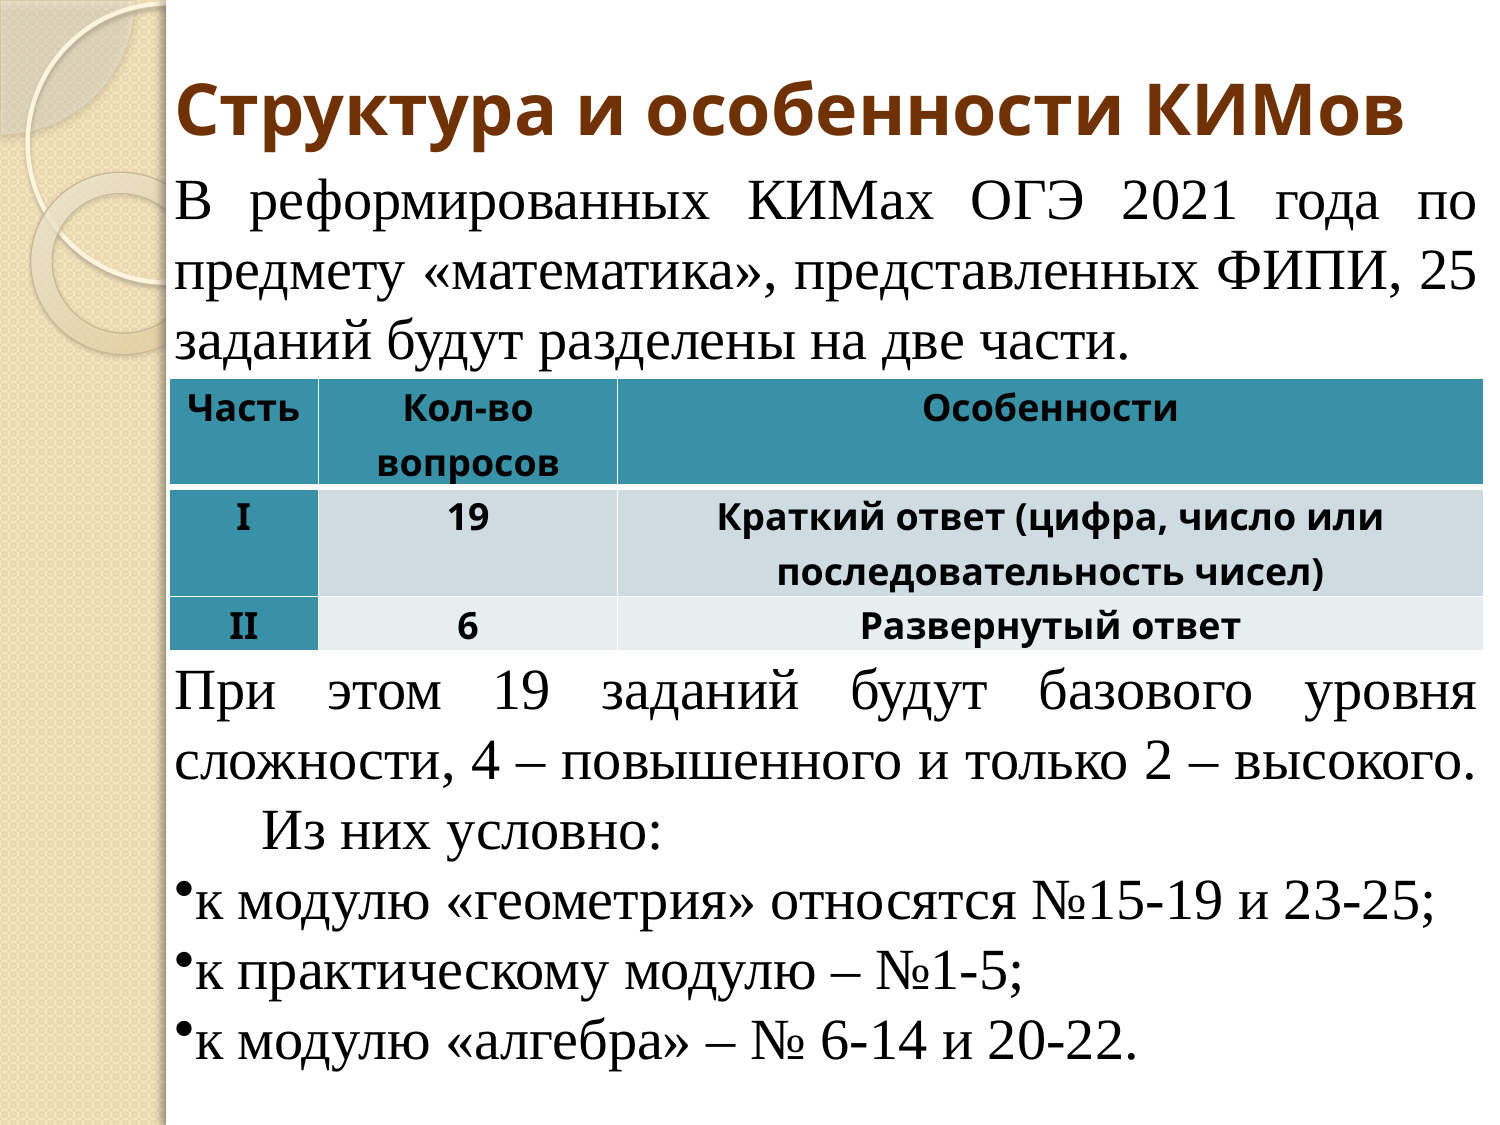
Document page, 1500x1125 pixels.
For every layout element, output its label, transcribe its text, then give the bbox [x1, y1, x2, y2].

text_box В реформированных КИМах ОГЭ 2021 года по предмету «математика», представленных ФИПИ, 25 заданий будут разделены на две части. При этом 19 заданий будут базового уровня сложности, 4 – повышенного и только 2 – высокого. Из них условно: к модулю «геометрия» относятся №15-19 и 23-25; к практическому модулю – №1-5; к модулю «алгебра» – № 6-14 и 20-22. [159, 153, 1494, 1079]
title Структура и особенности КИМов [159, 45, 1466, 153]
